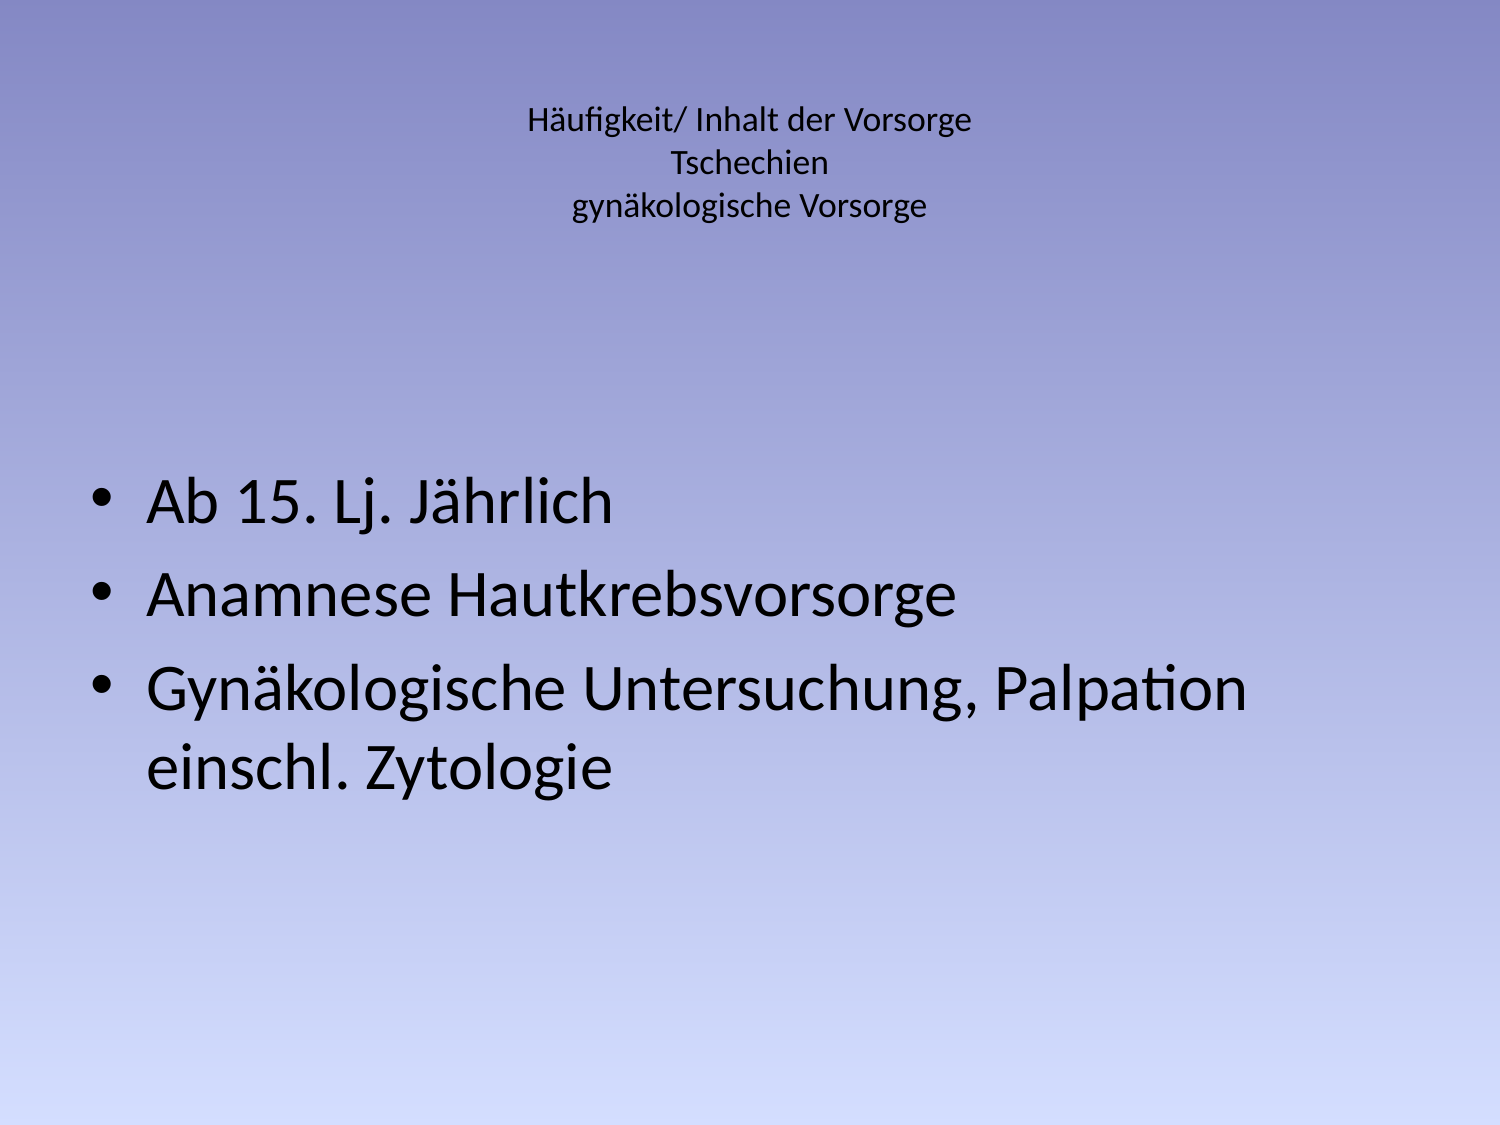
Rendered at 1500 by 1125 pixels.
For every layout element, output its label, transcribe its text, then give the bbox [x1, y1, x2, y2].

title Häufigkeit/ Inhalt der Vorsorge Tschechien gynäkologische Vorsorge [75, 45, 1425, 233]
list Ab 15. Lj. Jährlich Anamnese Hautkrebsvorsorge Gynäkologische Untersuchung, Palpation einschl. Zytologie [75, 262, 1425, 1005]
